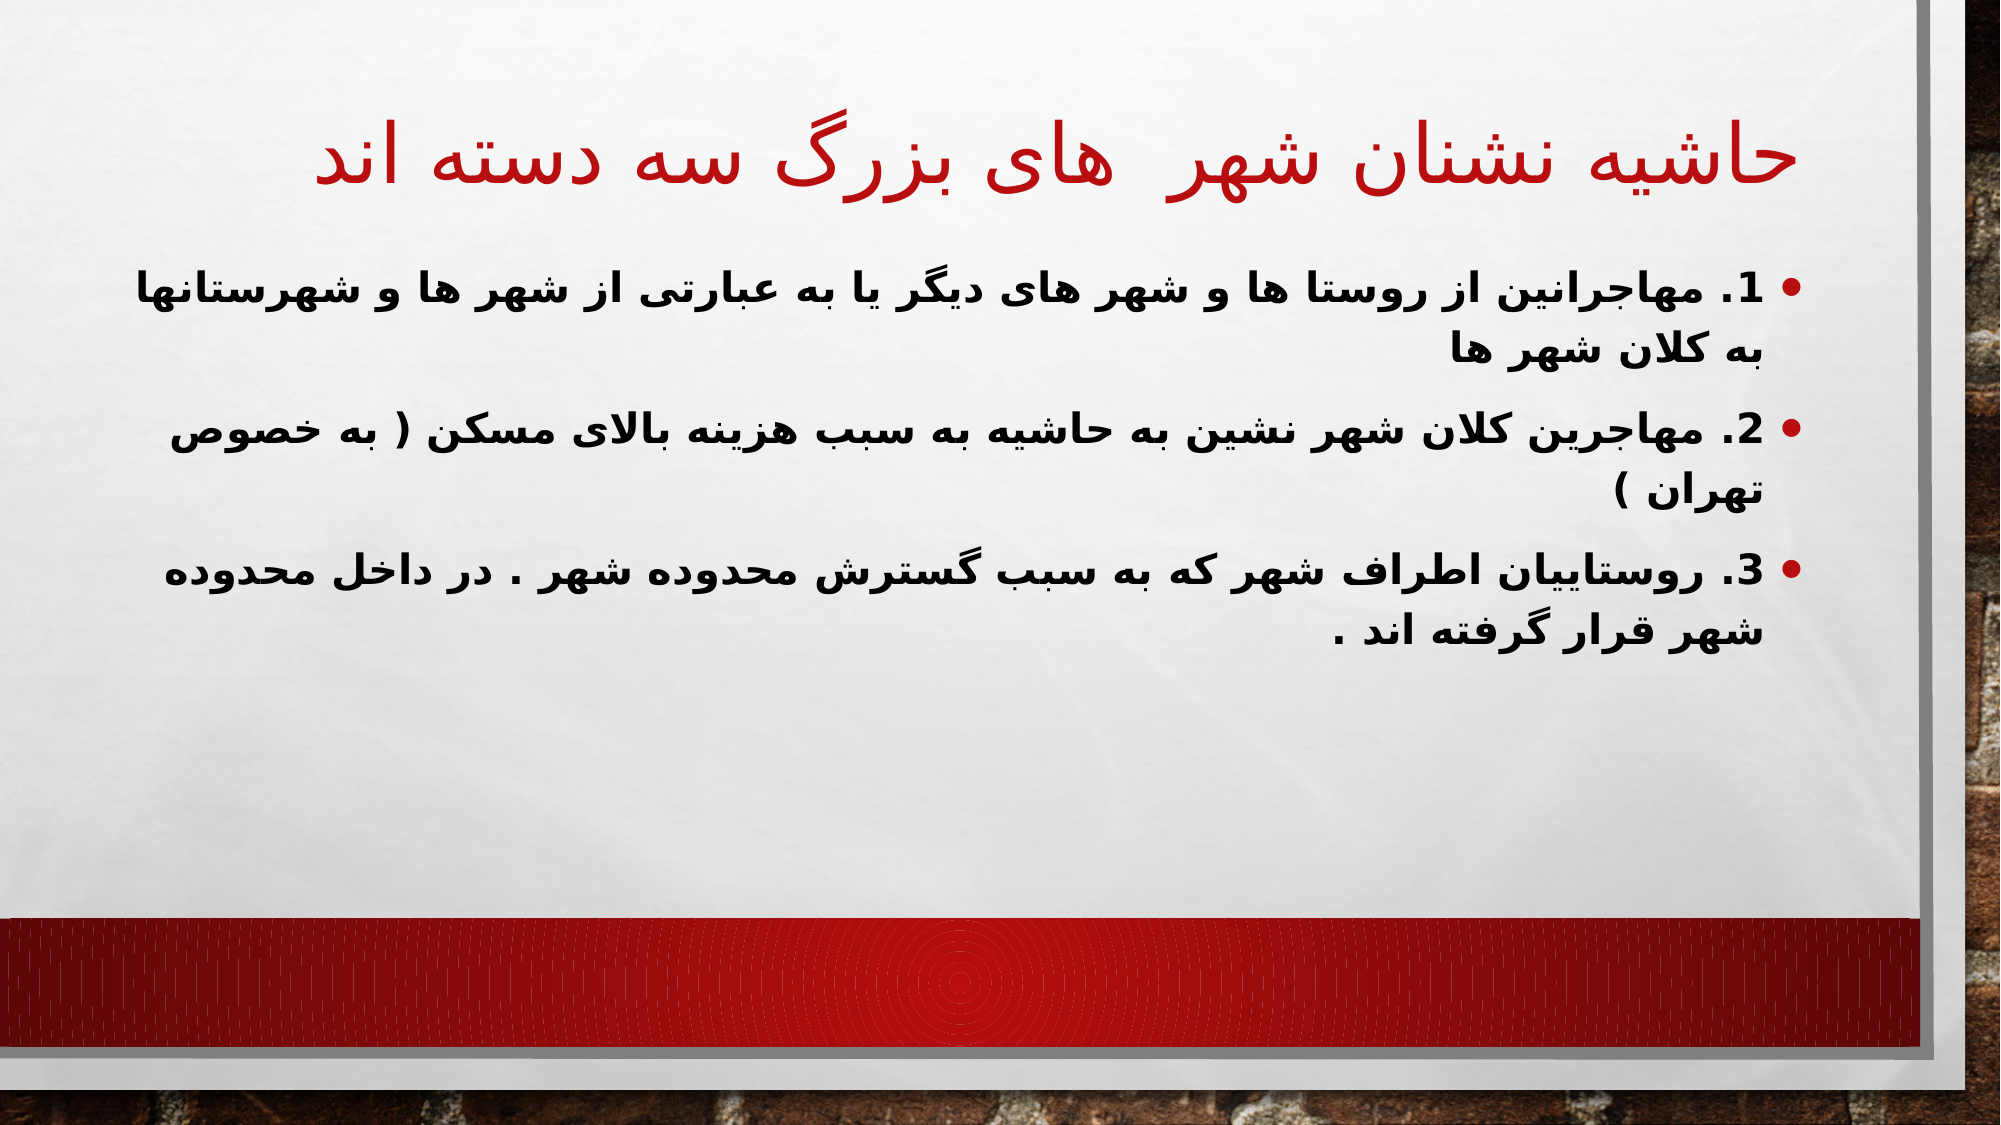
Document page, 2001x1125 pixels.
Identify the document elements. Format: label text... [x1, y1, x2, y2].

picture [0, 0, 2000, 1125]
list 1. مهاجرانین از روستا ها و شهر های دیگر یا به عبارتی از شهر ها و شهرستانها به کلان شهر ها 2. مهاجرین کلان شهر نشین به حاشیه به سبب هزینه بالای مسکن ( به خصوص تهران ) 3. روستاییان اطراف شهر که به سبب گسترش محدوده شهر . در داخل محدوده شهر قرار گرفته اند . [112, 180, 1818, 724]
title حاشیه نشنان شهر های بزرگ سه دسته اند [112, 112, 1818, 180]
